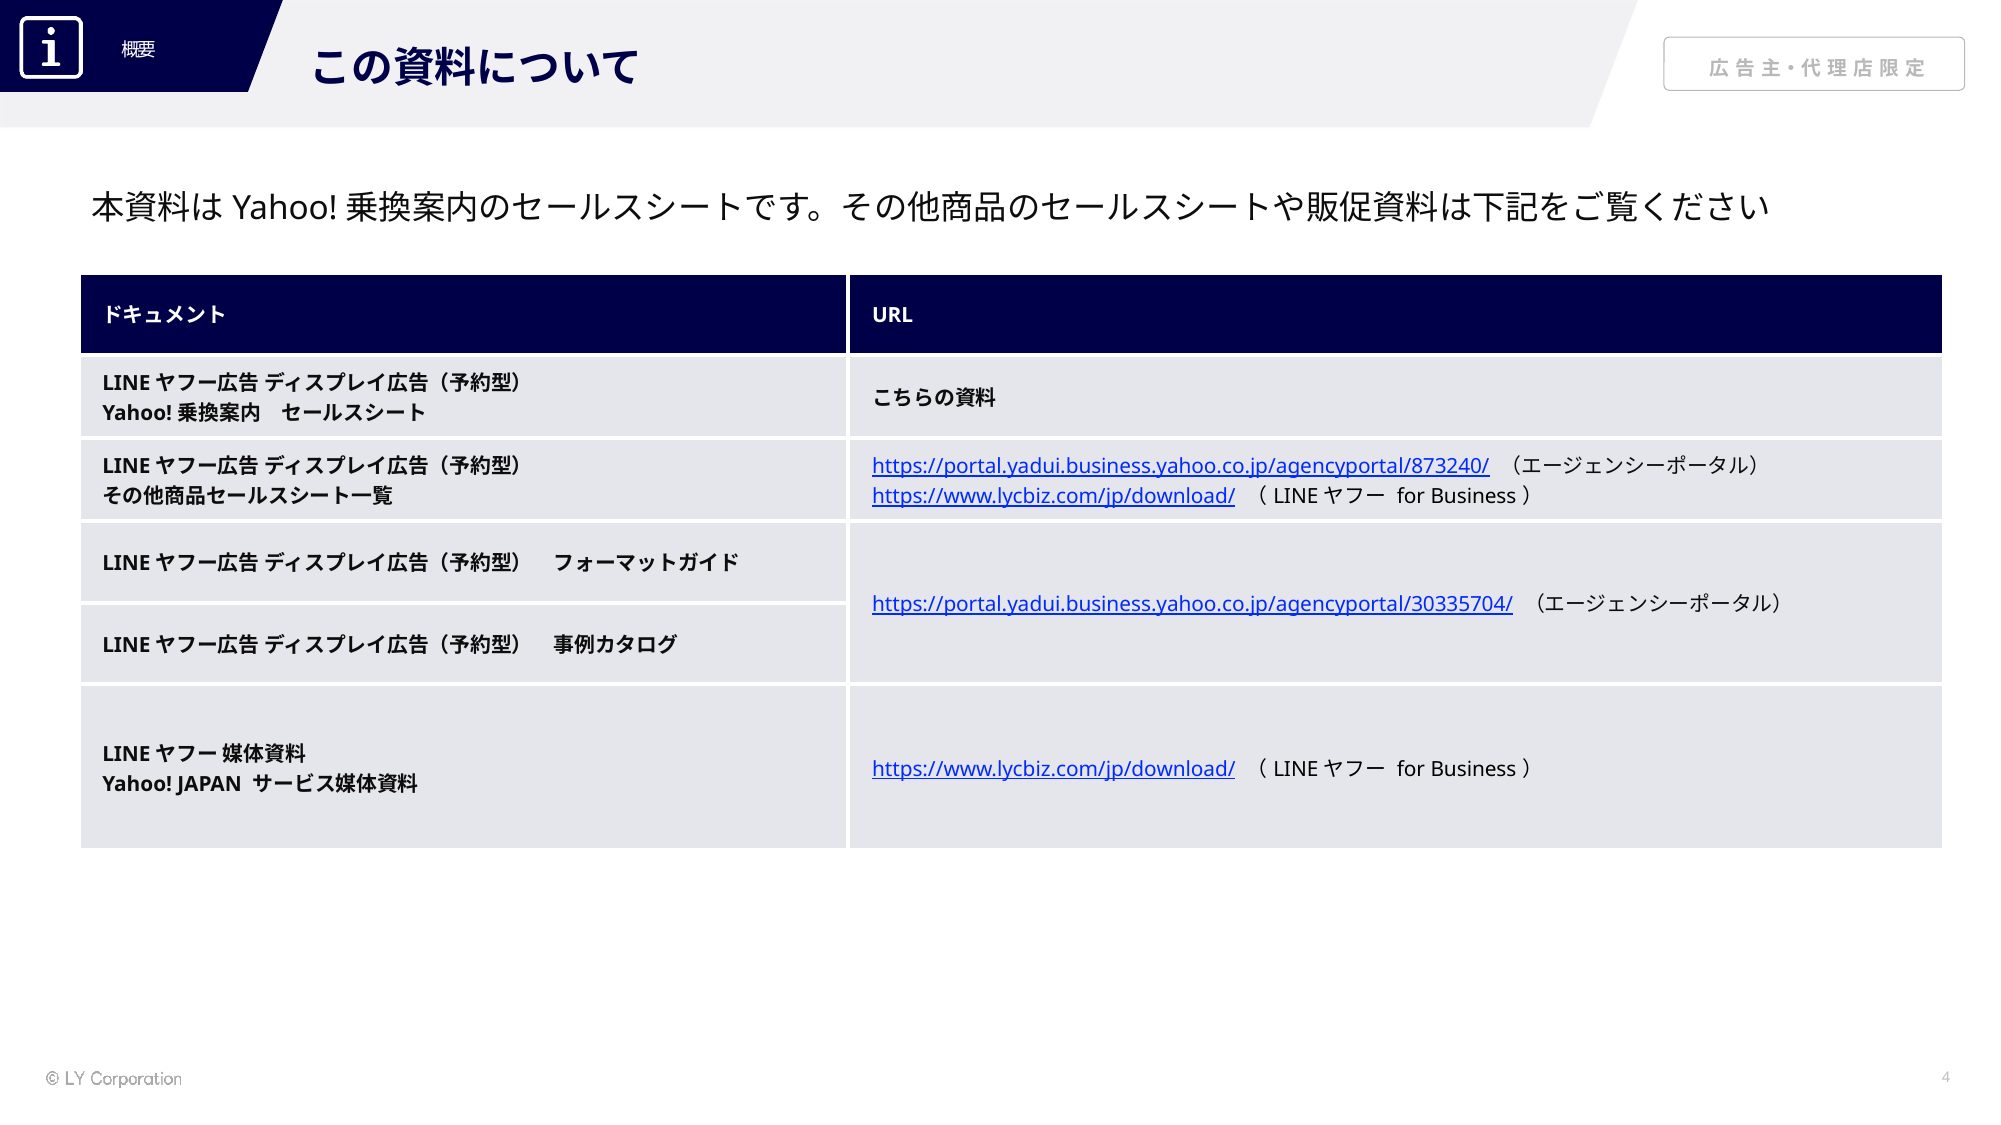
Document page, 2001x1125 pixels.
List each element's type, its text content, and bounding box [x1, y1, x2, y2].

table_cell https://portal.yadui.business.yahoo.co.jp/agencyportal/30335704/ （エージェンシーポータル） [850, 523, 1942, 682]
table_header ドキュメント [81, 275, 846, 353]
table_cell https://portal.yadui.business.yahoo.co.jp/agencyportal/873240/ （エージェンシーポータル） https://www.lycbiz.com/jp/download/ （LINEヤフー for Business） [850, 440, 1942, 519]
picture [9, 5, 92, 87]
table_header URL [850, 275, 1942, 353]
text_box 本資料はYahoo!乗換案内のセールスシートです。その他商品のセールスシートや販促資料は下記をご覧ください [91, 174, 1863, 227]
table_cell こちらの資料 [850, 357, 1942, 436]
table_cell https://www.lycbiz.com/jp/download/ （LINEヤフー for Business） [850, 686, 1942, 848]
picture [46, 1071, 181, 1088]
list この資料について [309, 41, 1645, 97]
table_cell LINEヤフー広告 ディスプレイ広告（予約型） フォーマットガイド [81, 523, 846, 601]
table_cell LINEヤフー広告 ディスプレイ広告（予約型） Yahoo!乗換案内 セールスシート [81, 357, 846, 436]
text_box 概要 [97, 13, 180, 81]
table_cell LINEヤフー広告 ディスプレイ広告（予約型） 事例カタログ [81, 605, 846, 682]
table_cell LINEヤフー広告 ディスプレイ広告（予約型） その他商品セールスシート一覧 [81, 440, 846, 519]
table_cell LINEヤフー 媒体資料 Yahoo! JAPAN サービス媒体資料 [81, 686, 846, 848]
